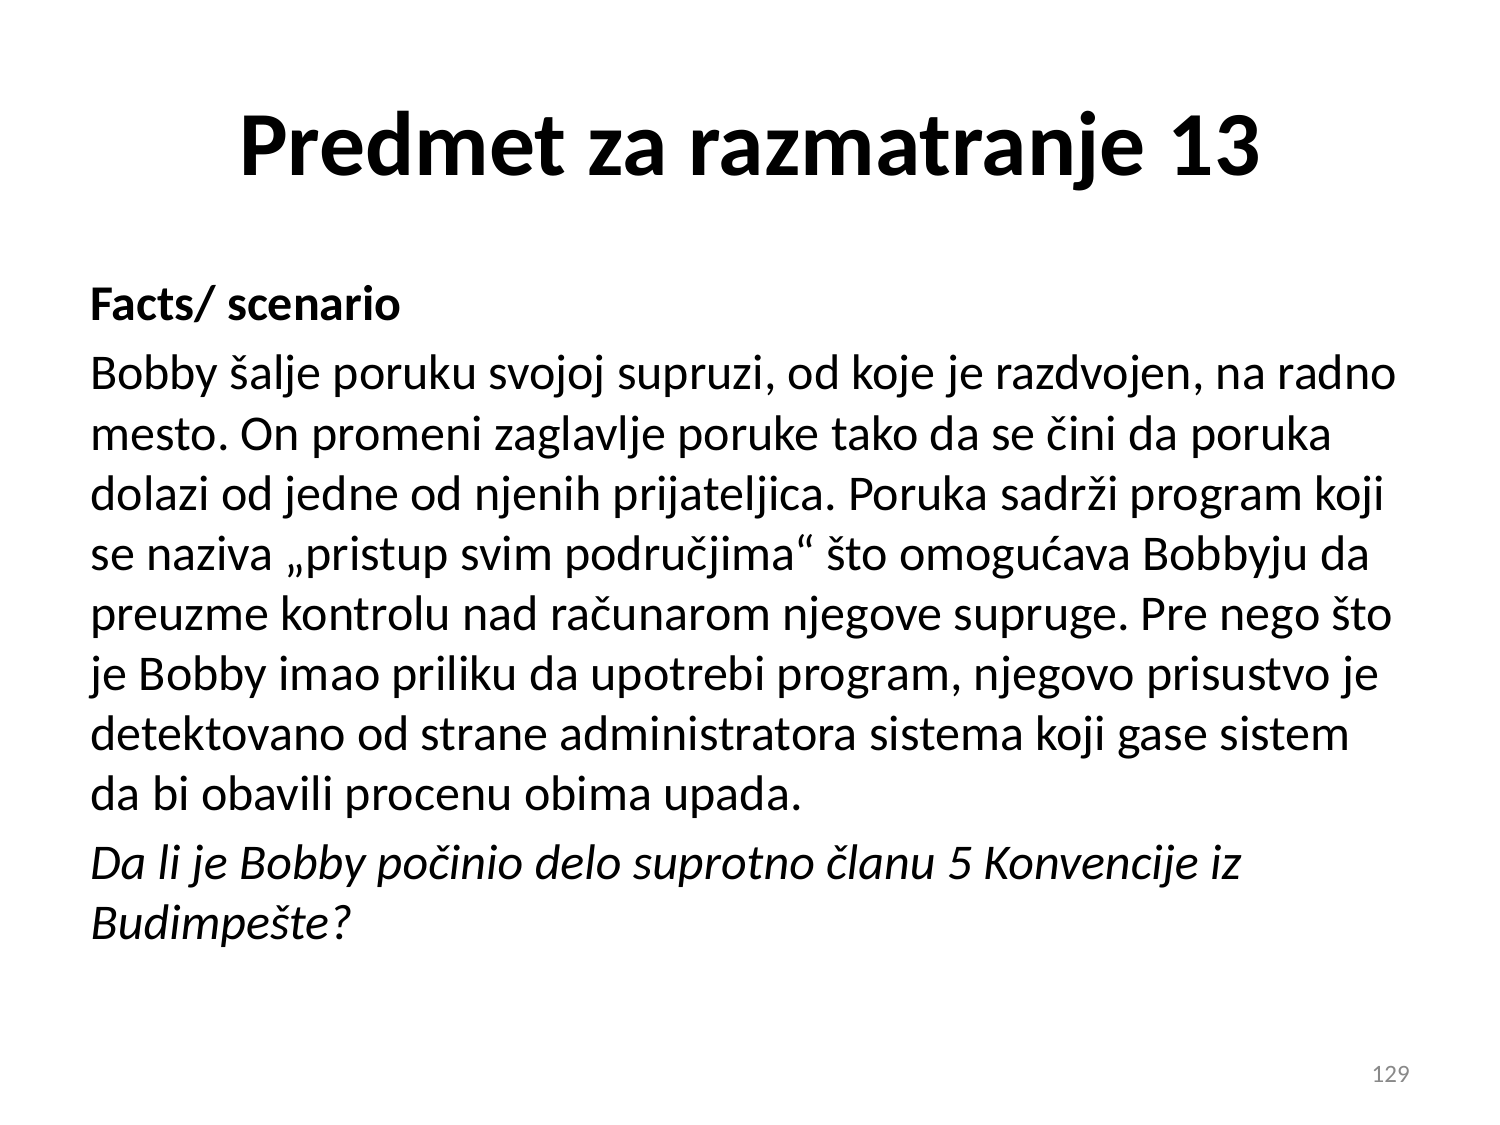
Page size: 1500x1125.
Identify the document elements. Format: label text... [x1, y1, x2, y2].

title Predmet za razmatranje 13 [74, 44, 1426, 233]
slide_number 129 [1074, 1042, 1425, 1103]
list Facts/ scenario Bobby šalje poruku svojoj supruzi, od koje je razdvojen, na radno mesto. On promeni zaglavlje poruke tako da se čini da poruka dolazi od jedne od njenih prijateljica. Poruka sadrži program koji se naziva „pristup svim područjima“ što omogućava Bobbyju da preuzme kontrolu nad računarom njegove supruge. Pre nego što je Bobby imao priliku da upotrebi program, njegovo prisustvo je detektovano od strane administratora sistema koji gase sistem da bi obavili procenu obima upada. Da li je Bobby počinio delo suprotno članu 5 Konvencije iz Budimpešte? [74, 262, 1426, 1006]
